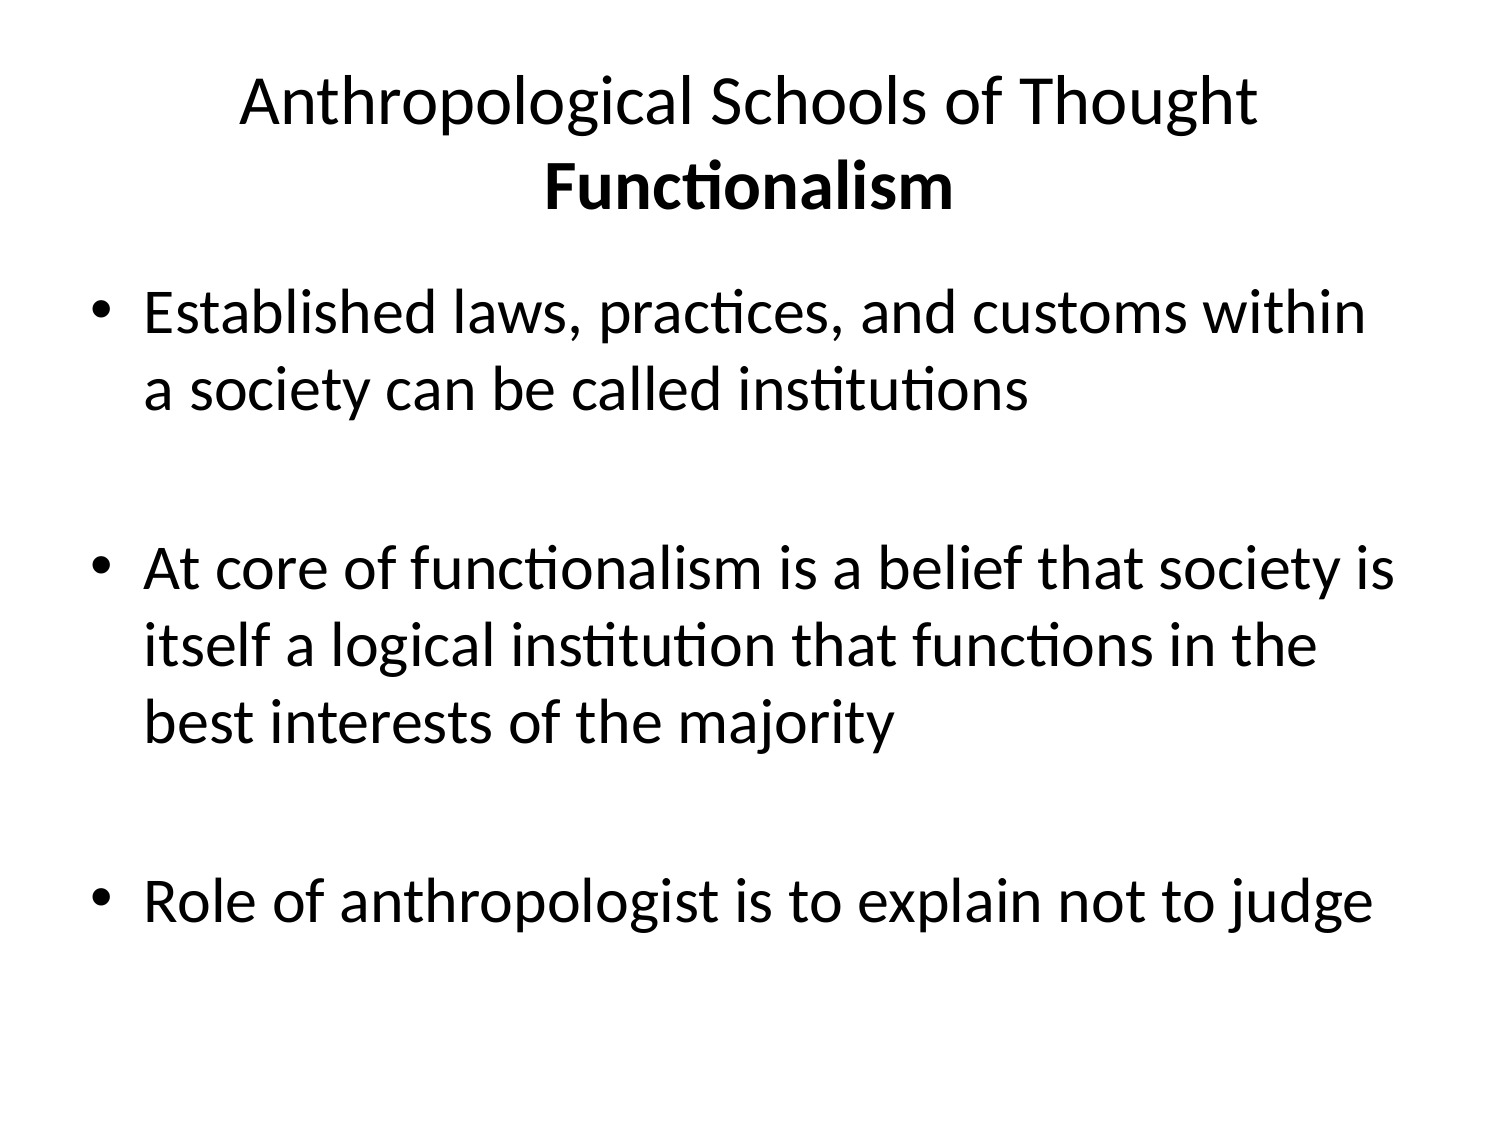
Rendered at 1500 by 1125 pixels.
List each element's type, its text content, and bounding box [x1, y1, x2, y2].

title Anthropological Schools of Thought Functionalism [75, 45, 1425, 233]
list Established laws, practices, and customs within a society can be called institutions At core of functionalism is a belief that society is itself a logical institution that functions in the best interests of the majority Role of anthropologist is to explain not to judge [75, 262, 1425, 1005]
